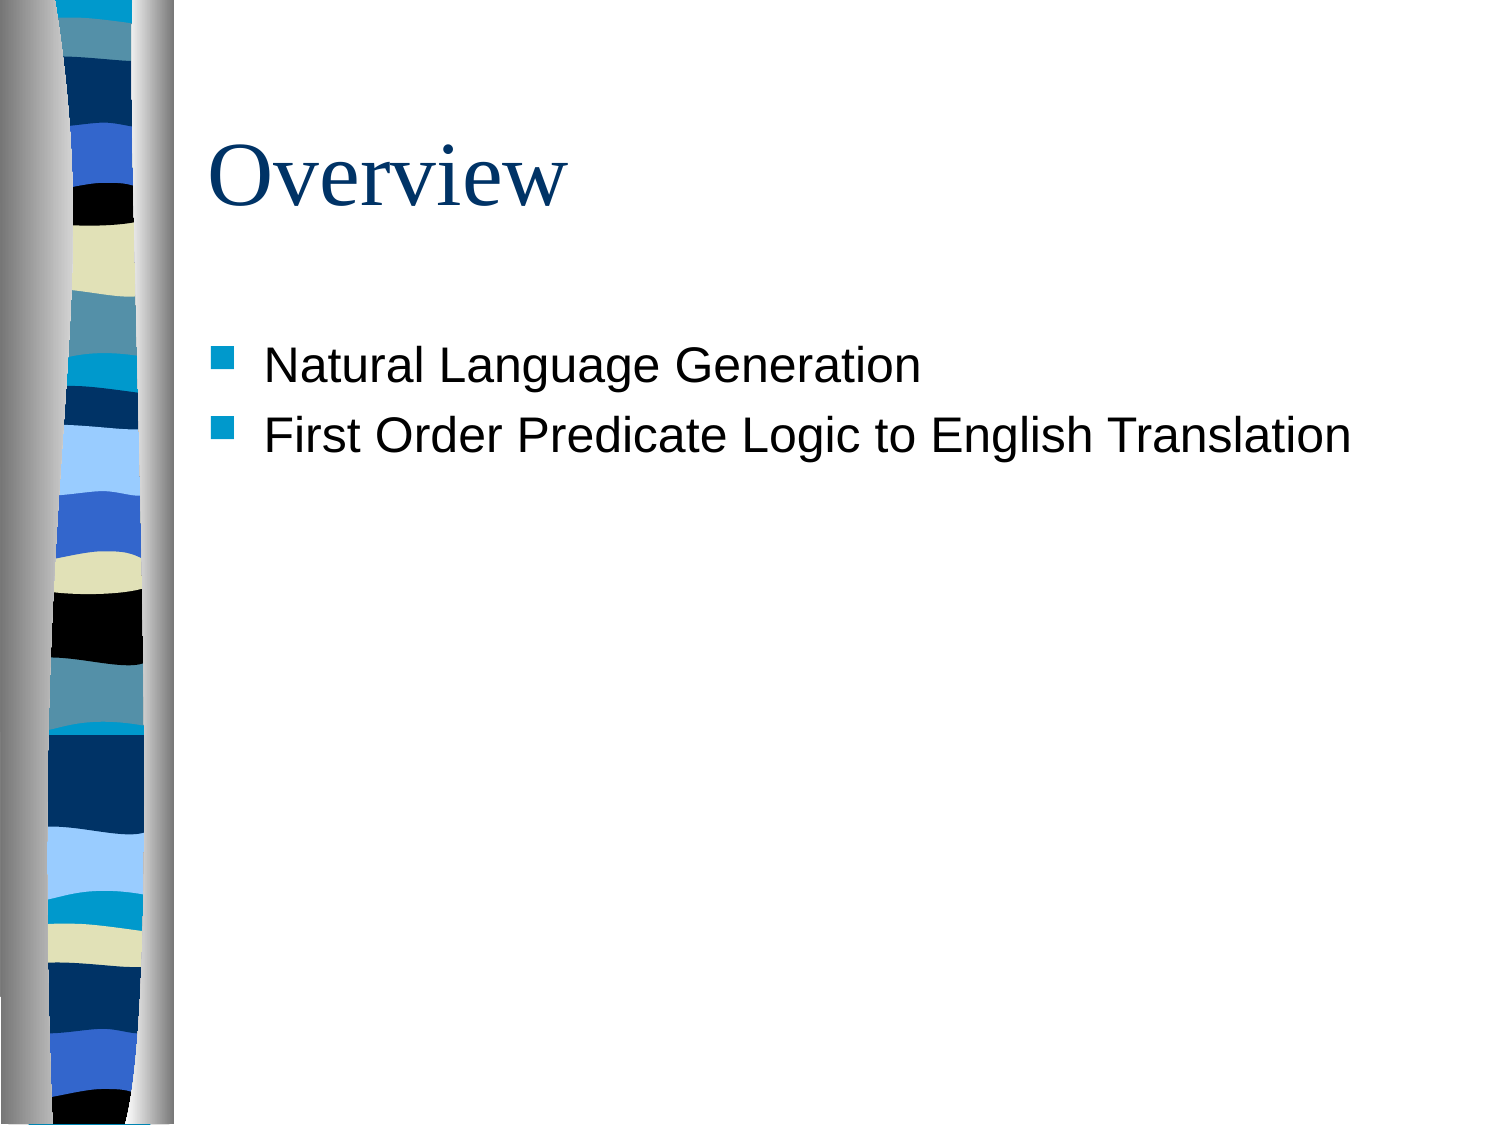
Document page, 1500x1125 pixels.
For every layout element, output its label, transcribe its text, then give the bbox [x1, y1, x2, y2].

title Overview [192, 74, 1468, 263]
list Natural Language Generation First Order Predicate Logic to English Translation [192, 324, 1468, 1001]
